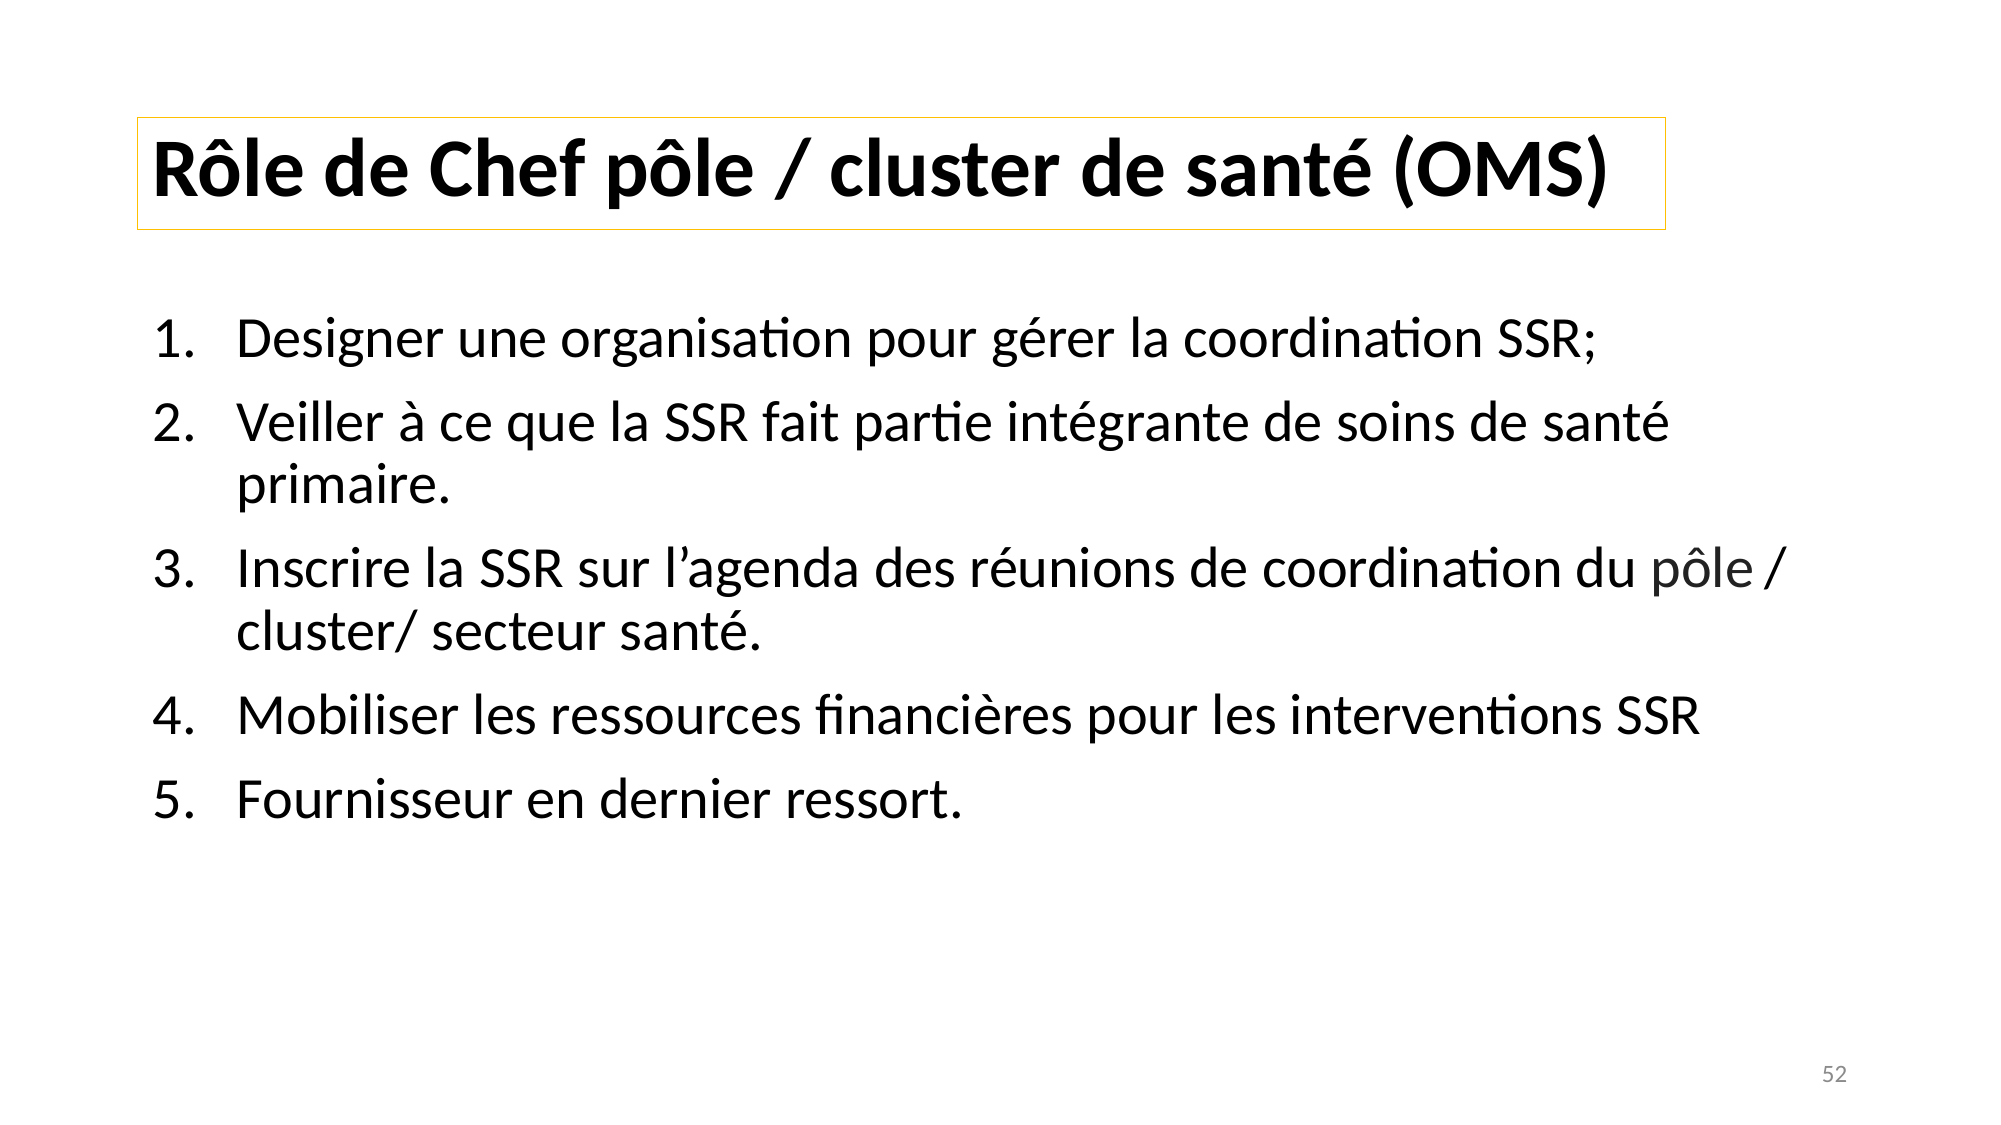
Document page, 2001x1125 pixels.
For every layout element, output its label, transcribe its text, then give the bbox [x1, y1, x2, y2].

list Designer une organisation pour gérer la coordination SSR; Veiller à ce que la SSR fait partie intégrante de soins de santé primaire. Inscrire la SSR sur l’agenda des réunions de coordination du pôle / cluster/ secteur santé. Mobiliser les ressources financières pour les interventions SSR Fournisseur en dernier ressort. [137, 299, 1863, 1014]
title Rôle de Chef pôle / cluster de santé (OMS) [137, 117, 1666, 230]
slide_number 52 [1412, 1042, 1863, 1103]
